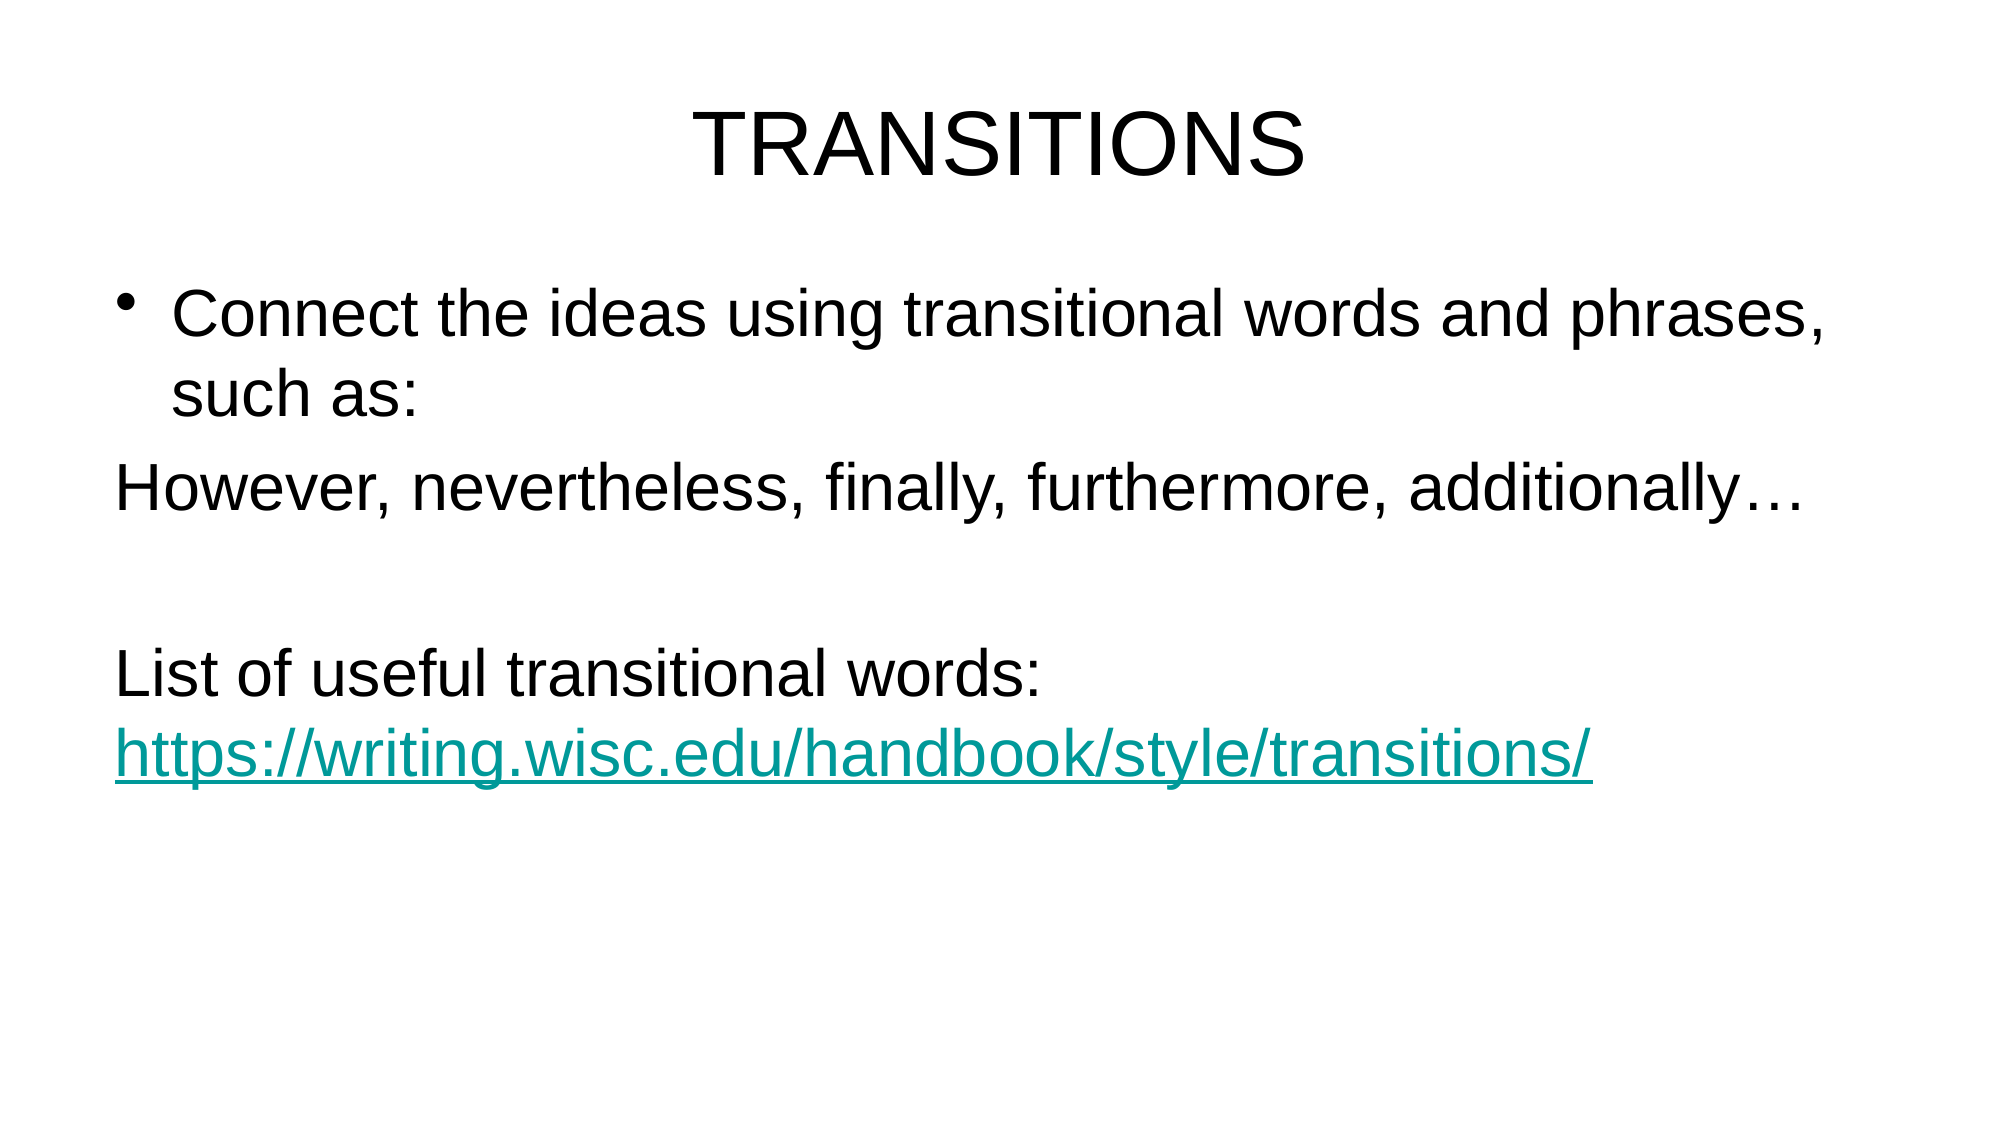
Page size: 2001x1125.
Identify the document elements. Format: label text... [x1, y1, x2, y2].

list Connect the ideas using transitional words and phrases, such as: However, nevertheless, finally, furthermore, additionally… List of useful transitional words: https://writing.wisc.edu/handbook/style/transitions/ [99, 262, 1900, 1005]
title TRANSITIONS [99, 45, 1900, 233]
